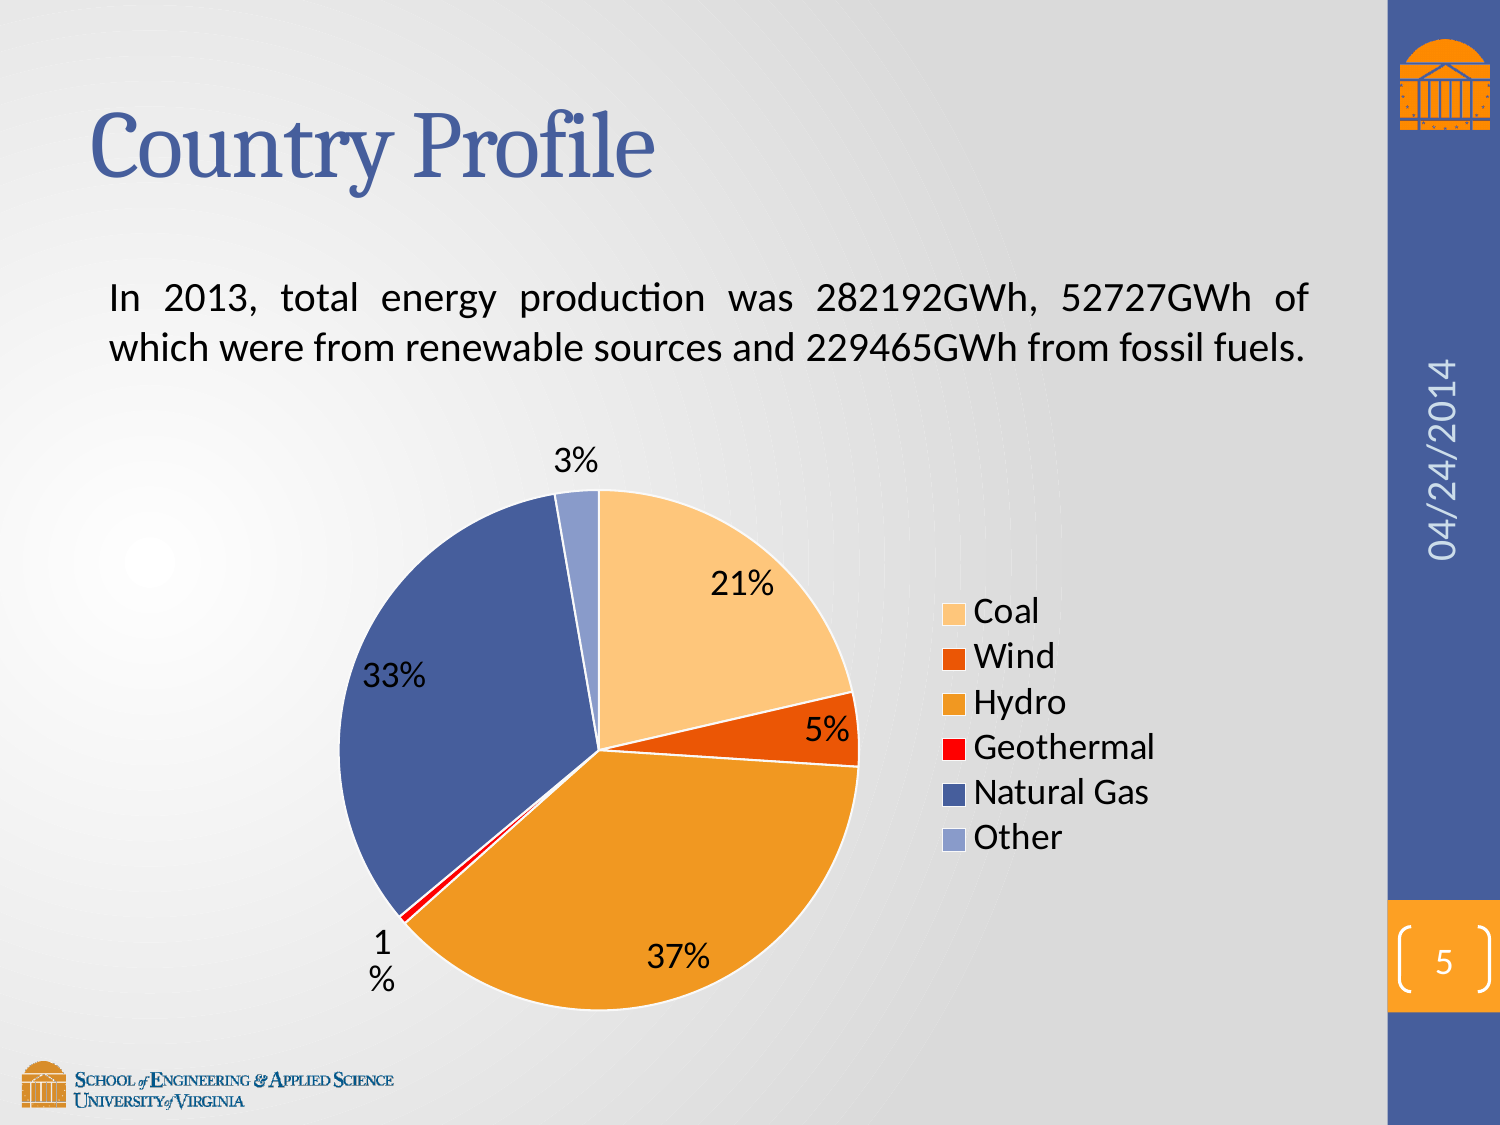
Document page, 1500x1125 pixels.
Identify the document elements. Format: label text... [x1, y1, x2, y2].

list In 2013, total energy production was 282192GWh, 52727GWh of which were from renewable sources and 229465GWh from fossil fuels. [75, 262, 1325, 1050]
picture [1400, 39, 1490, 130]
slide_number 5 [1397, 925, 1492, 994]
chart [300, 421, 1182, 1034]
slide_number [1408, 317, 1469, 577]
picture [21, 1061, 394, 1110]
title Country Profile [75, 45, 1325, 233]
